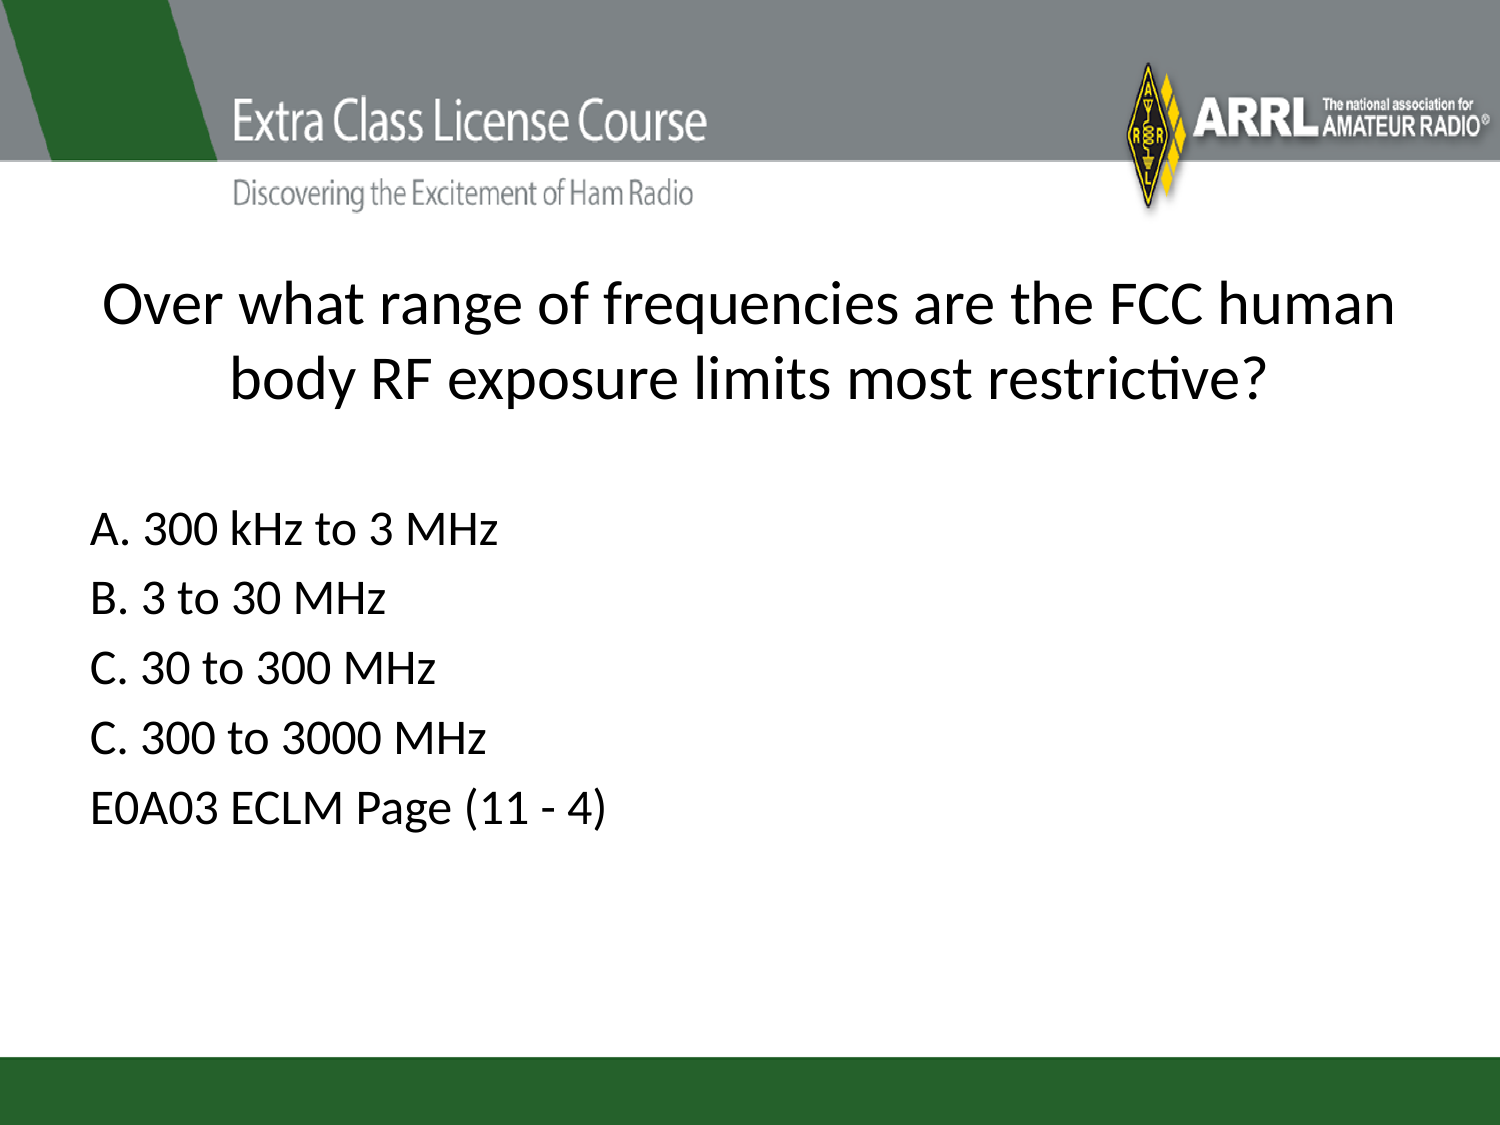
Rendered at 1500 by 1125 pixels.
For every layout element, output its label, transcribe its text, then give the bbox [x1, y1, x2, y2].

picture [0, 0, 1500, 1125]
title Over what range of frequencies are the FCC human body RF exposure limits most restrictive? [75, 254, 1425, 435]
list A. 300 kHz to 3 MHz B. 3 to 30 MHz C. 30 to 300 MHz C. 300 to 3000 MHz E0A03 ECLM Page (11 - 4) [75, 487, 1425, 1005]
